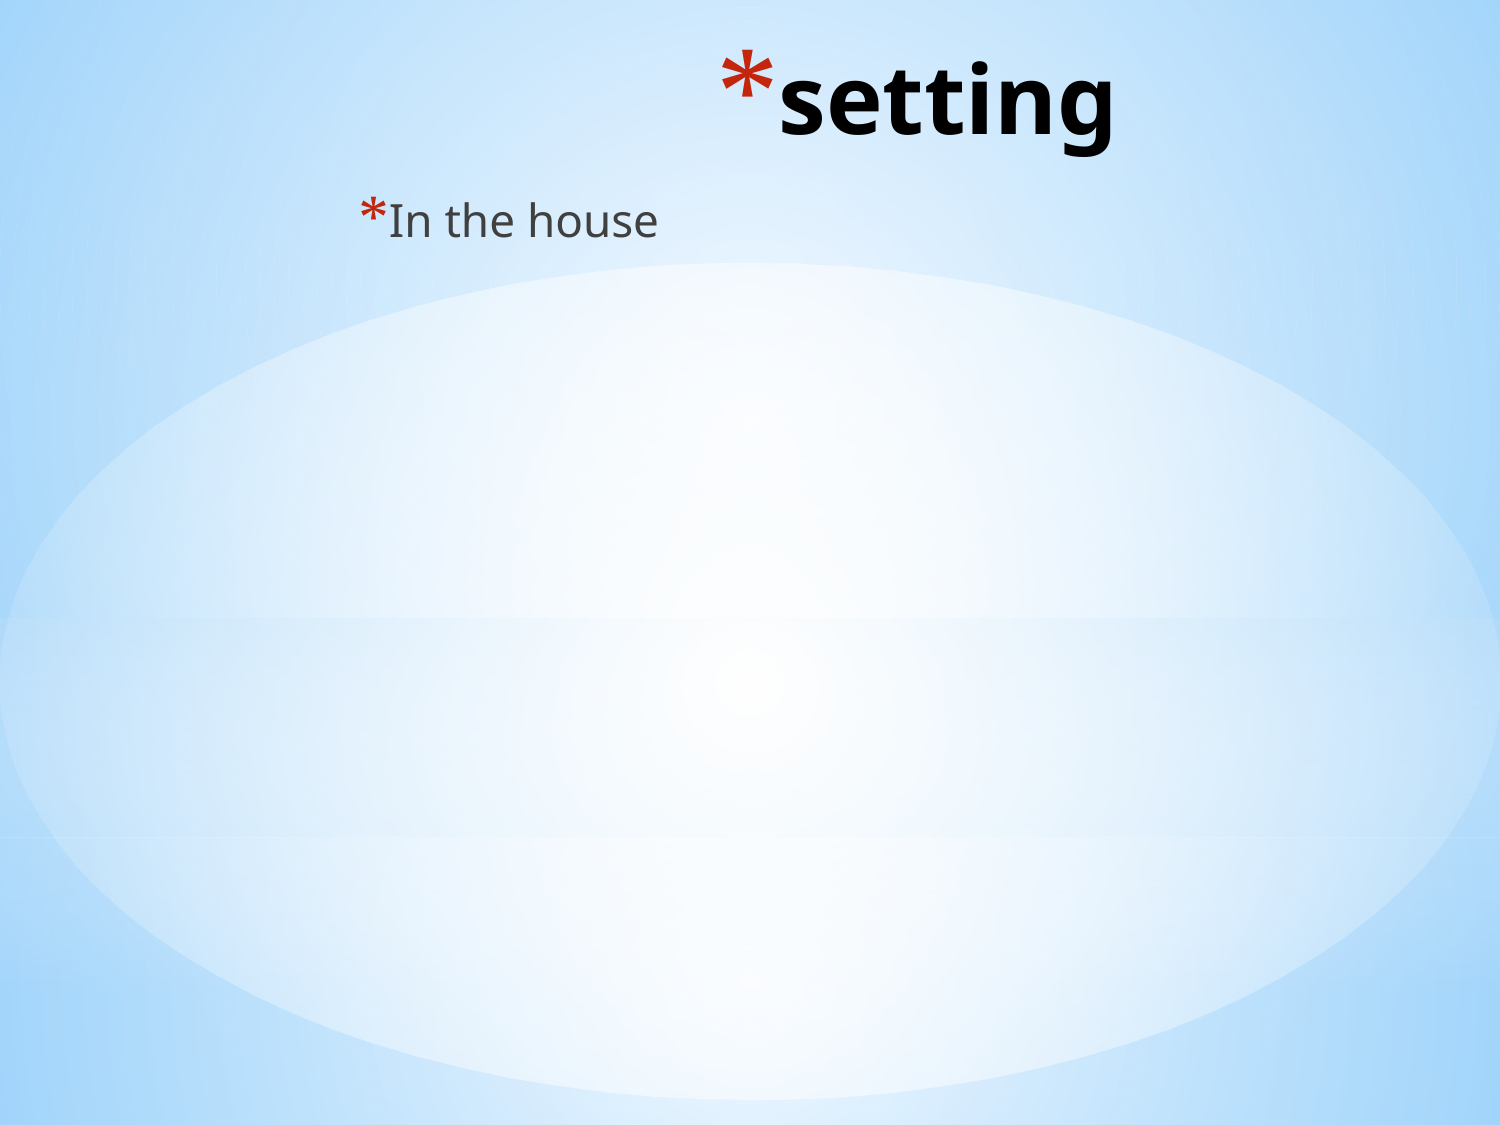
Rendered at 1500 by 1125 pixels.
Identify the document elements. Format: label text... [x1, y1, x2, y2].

list In the house [336, 184, 1387, 755]
title setting [64, 30, 1134, 219]
